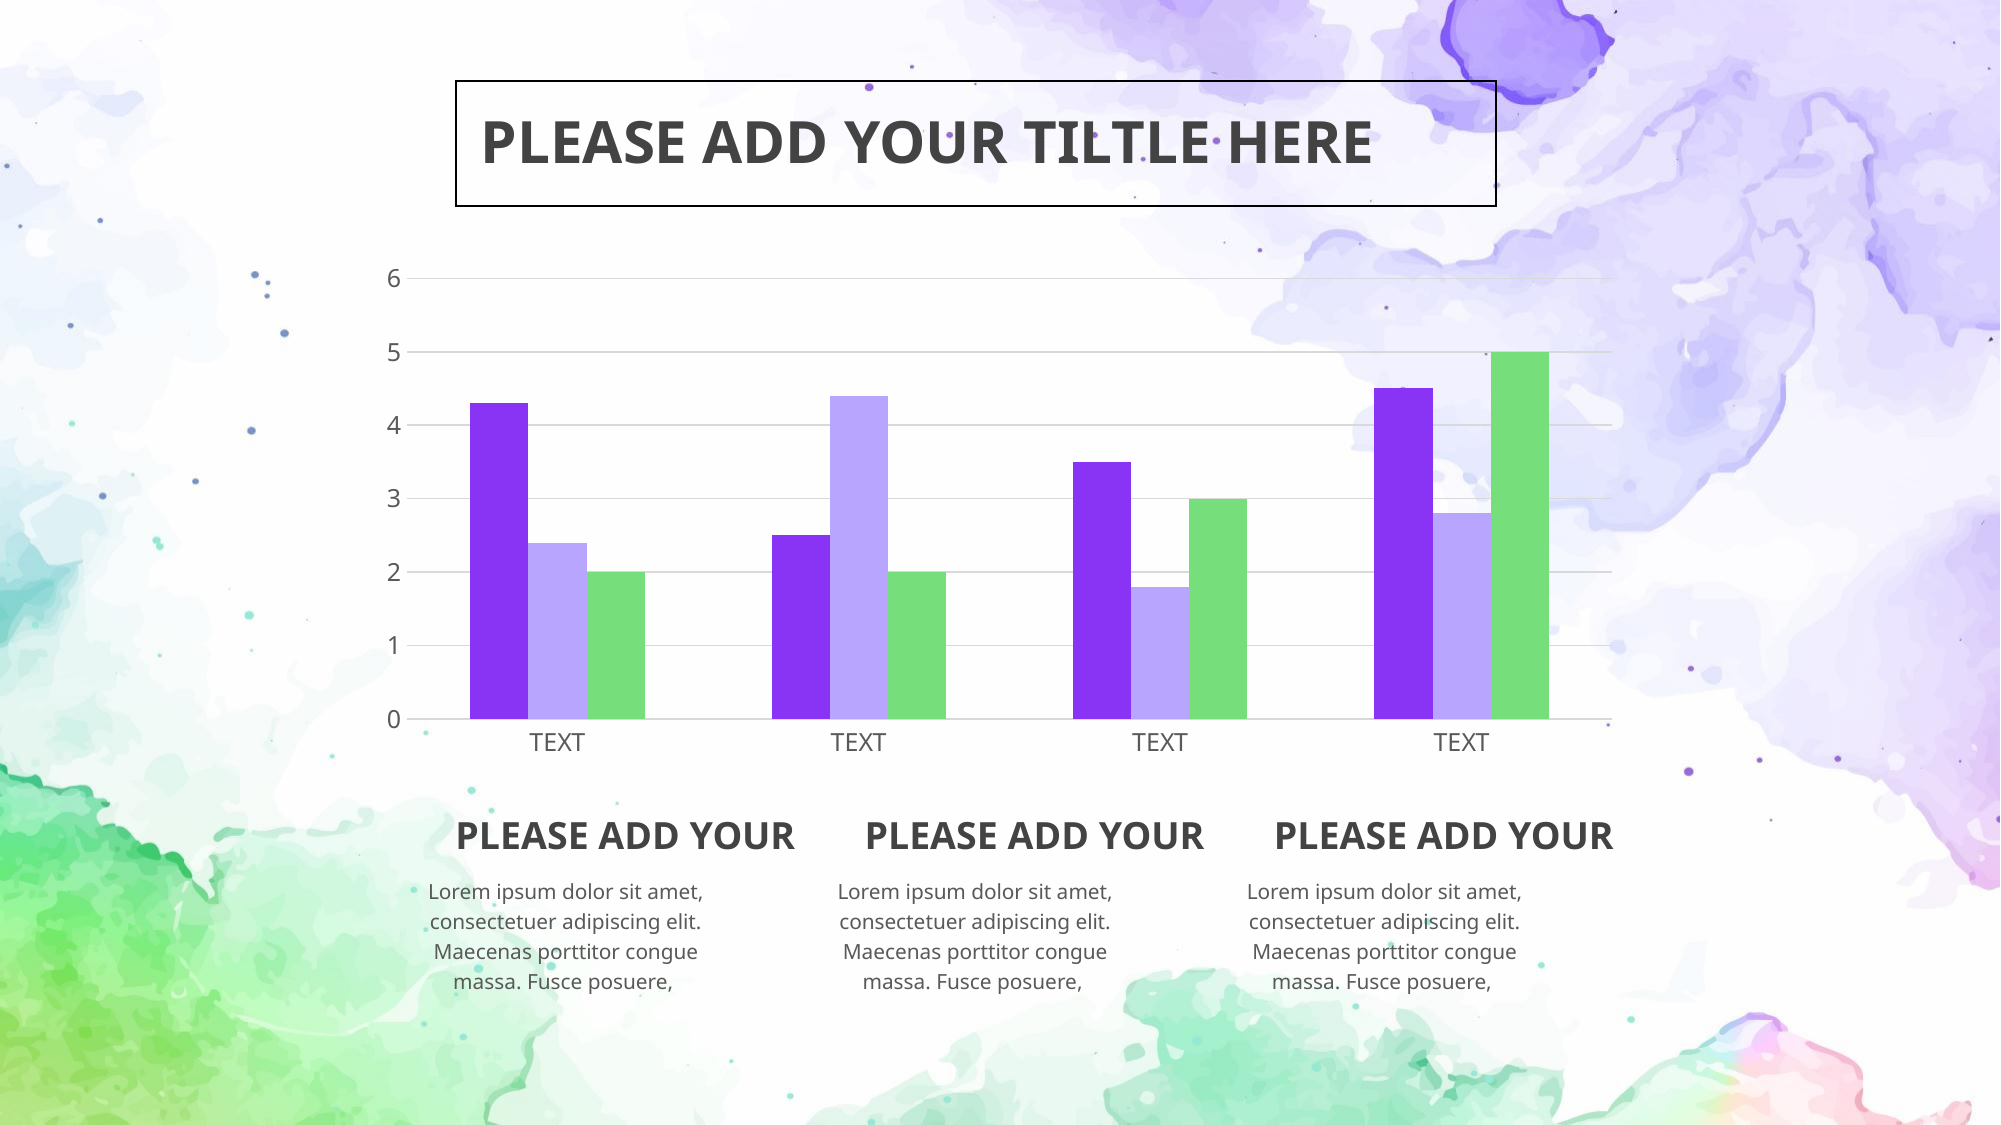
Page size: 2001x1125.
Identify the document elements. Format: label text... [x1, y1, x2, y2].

text_box Lorem ipsum dolor sit amet, consectetuer adipiscing elit. Maecenas porttitor congue massa. Fusce posuere, [406, 866, 725, 1001]
text_box PLEASE ADD YOUR [1259, 804, 1684, 865]
text_box Lorem ipsum dolor sit amet, consectetuer adipiscing elit. Maecenas porttitor congue massa. Fusce posuere, [816, 866, 1134, 1001]
text_box [455, 80, 1497, 207]
text_box PLEASE ADD YOUR [440, 804, 849, 865]
picture [0, 0, 2000, 1125]
chart [361, 250, 1638, 770]
text_box Lorem ipsum dolor sit amet, consectetuer adipiscing elit. Maecenas porttitor congue massa. Fusce posuere, [1225, 866, 1544, 1001]
text_box PLEASE ADD YOUR [849, 804, 1259, 865]
